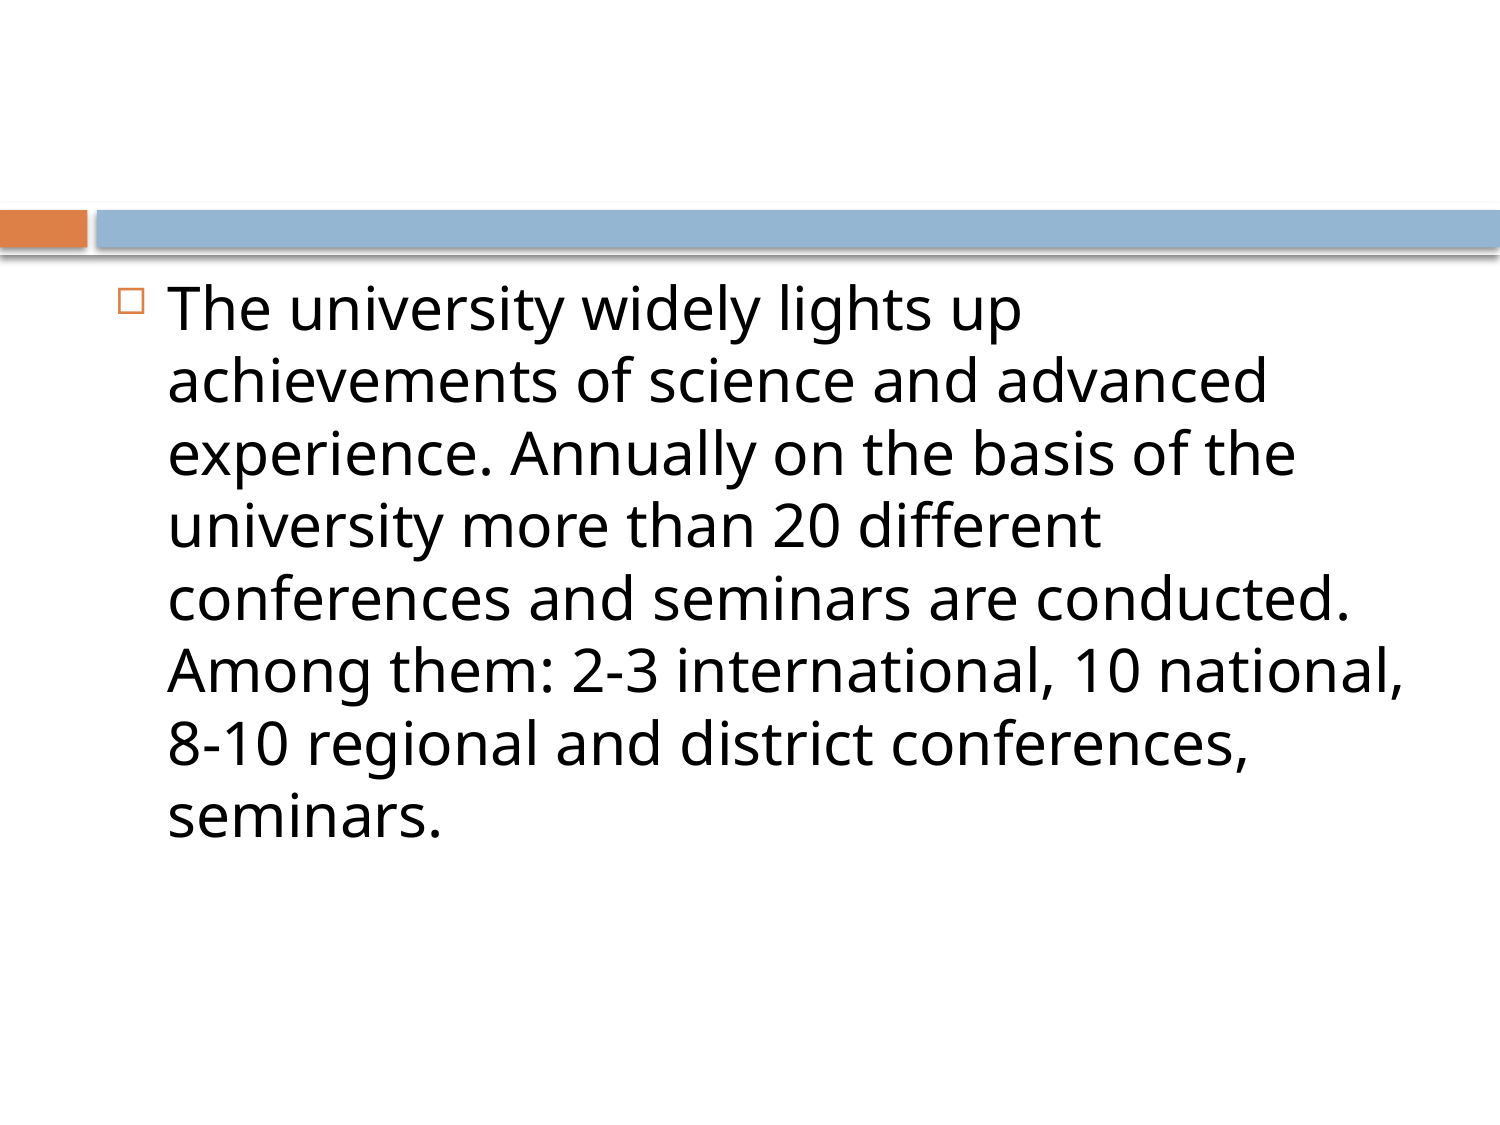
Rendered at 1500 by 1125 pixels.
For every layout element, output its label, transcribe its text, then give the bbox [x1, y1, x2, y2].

list The university widely lights up achievements of science and advanced experience. Annually on the basis of the university more than 20 different conferences and seminars are conducted. Among them: 2-3 international, 10 national, 8-10 regional and district conferences, seminars. [100, 262, 1438, 1000]
